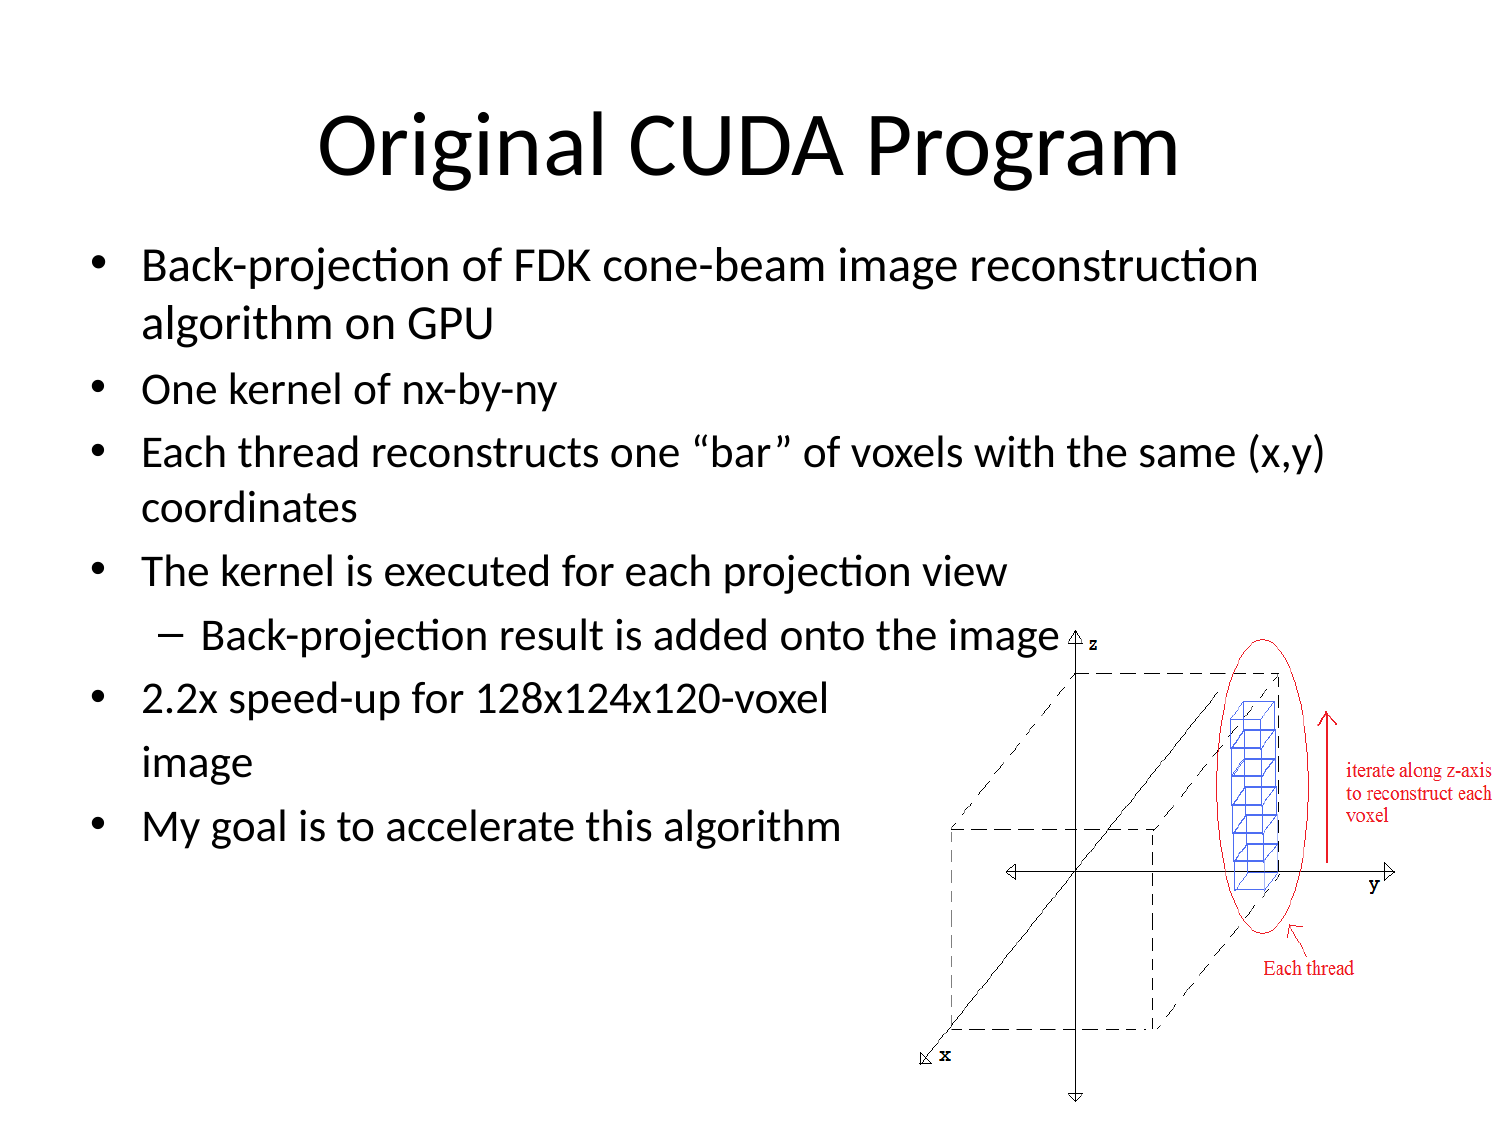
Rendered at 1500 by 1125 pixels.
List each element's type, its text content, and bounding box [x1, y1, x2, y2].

list Back-projection of FDK cone-beam image reconstruction algorithm on GPU One kernel of nx-by-ny Each thread reconstructs one “bar” of voxels with the same (x,y) coordinates The kernel is executed for each projection view Back-projection result is added onto the image 2.2x speed-up for 128x124x120-voxel image My goal is to accelerate this algorithm [75, 224, 1413, 863]
picture [912, 624, 1500, 1125]
title Original CUDA Program [75, 45, 1425, 233]
